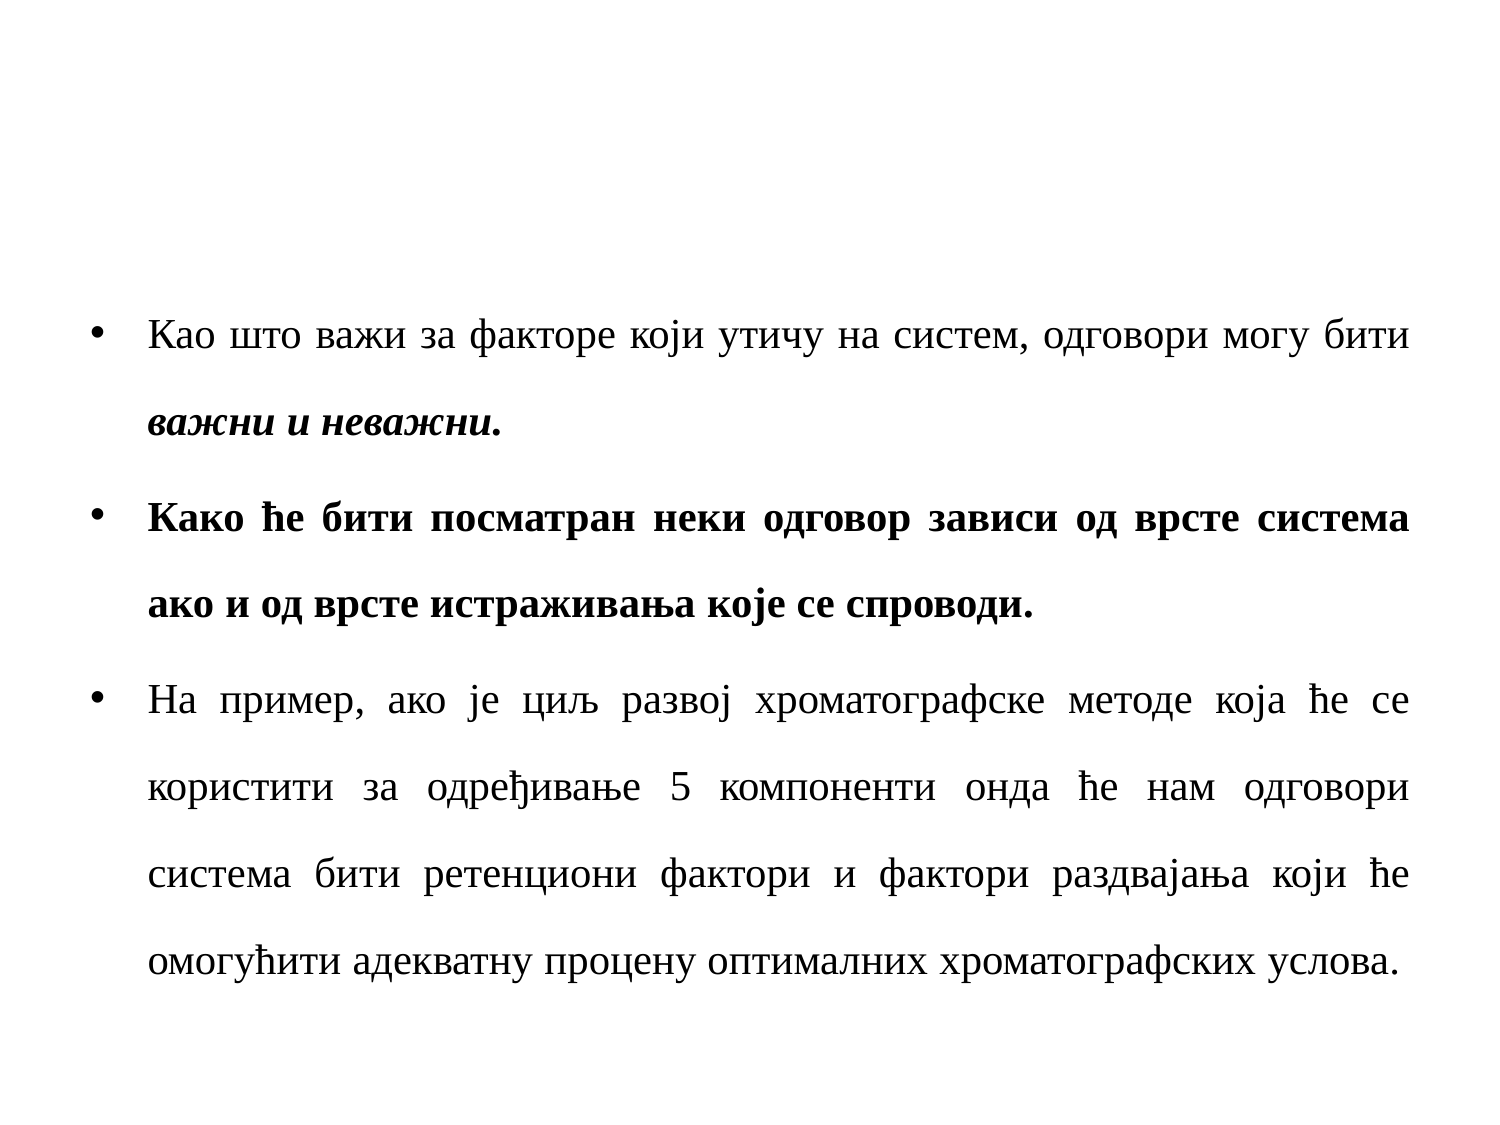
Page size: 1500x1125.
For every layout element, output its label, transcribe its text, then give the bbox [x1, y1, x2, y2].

list Као што важи за факторе који утичу на систем, одговори могу бити важни и неважни. Како ће бити посматран неки одговор зависи од врсте система ако и од врсте истраживања које се спроводи. На пример, ако је циљ развој хроматографске методе која ће се користити за одређивање 5 компоненти онда ће нам одговори система бити ретенциони фактори и фактори раздвајања који ће омогућити адекватну процену оптималних хроматографских услова. [75, 262, 1425, 1005]
